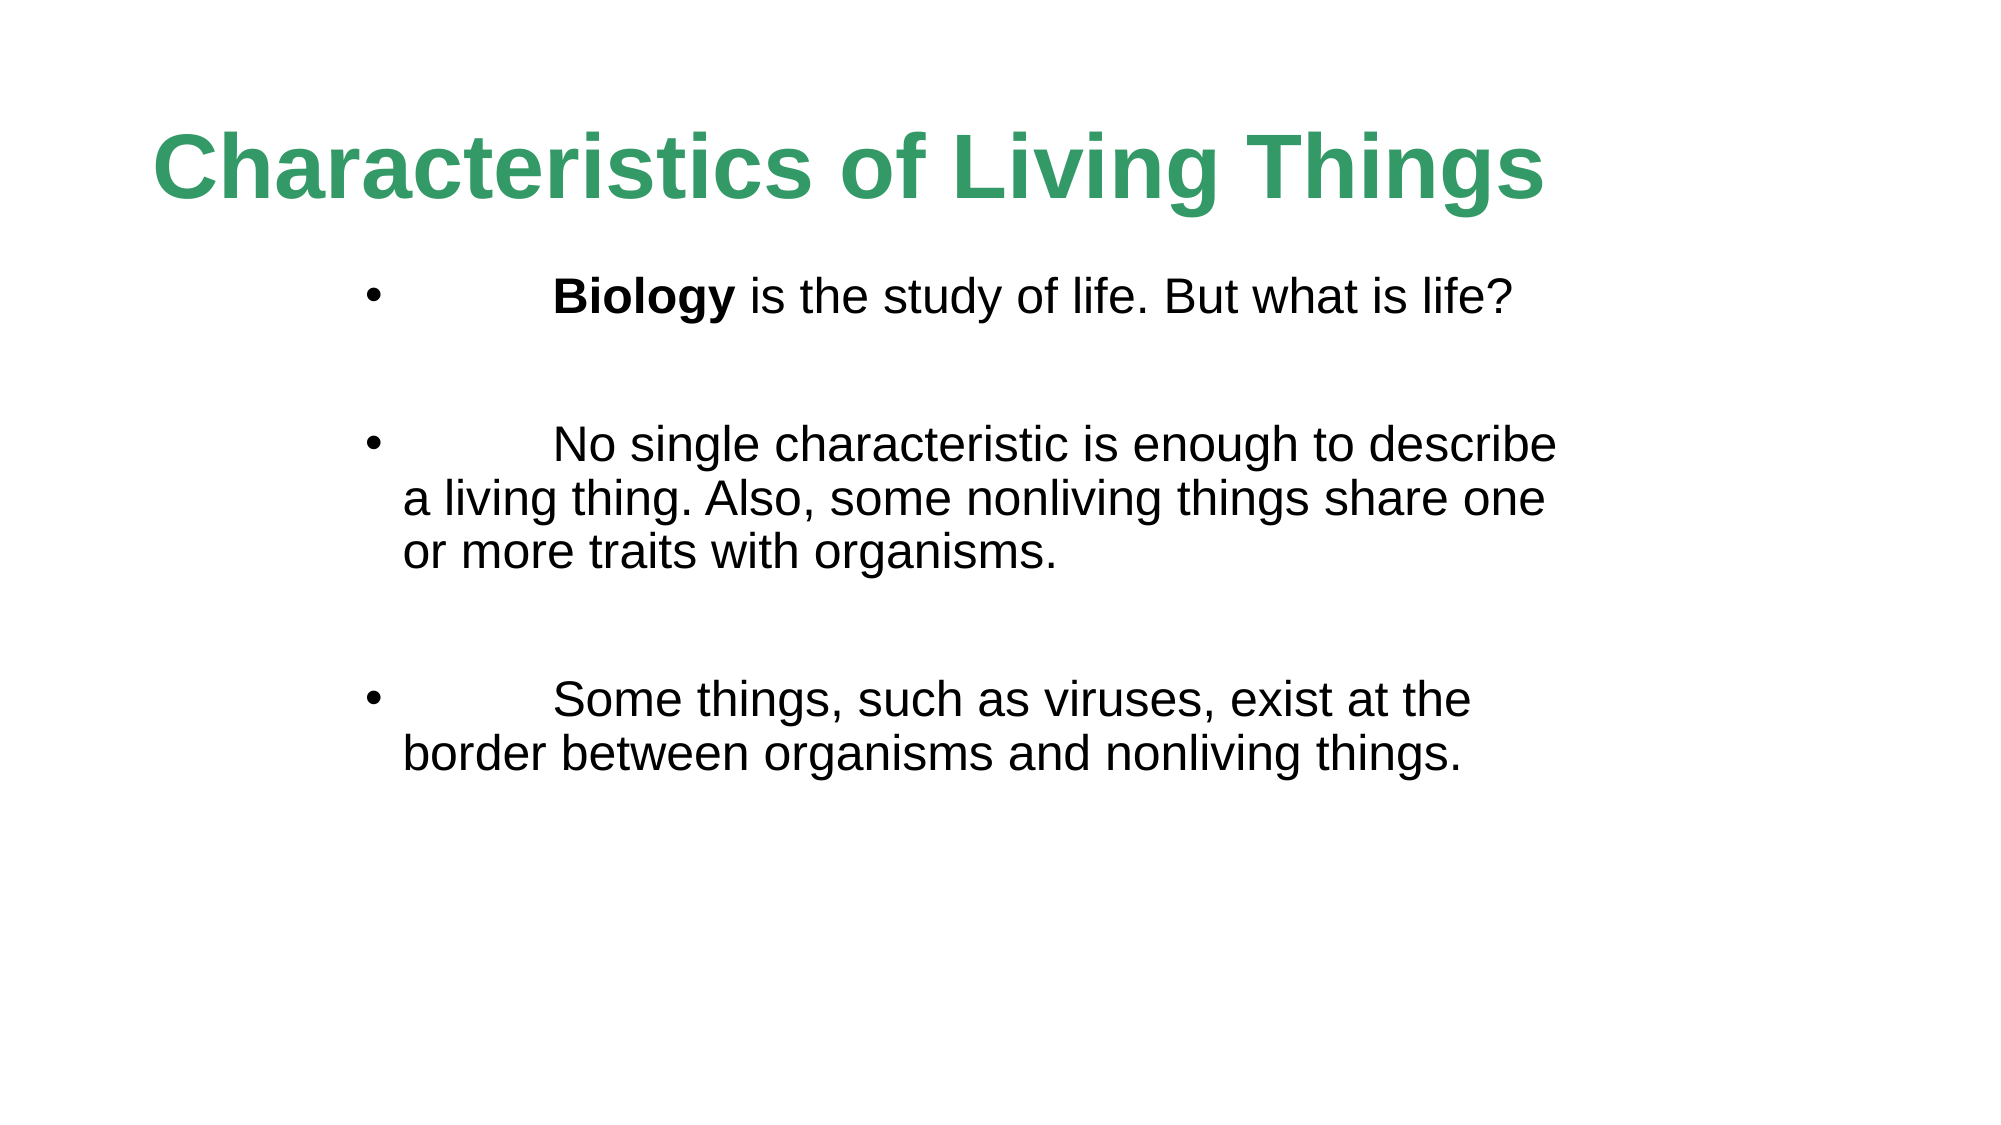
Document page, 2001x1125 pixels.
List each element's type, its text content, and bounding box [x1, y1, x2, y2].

title Characteristics of Living Things [137, 59, 1863, 278]
list Biology is the study of life. But what is life? No single characteristic is enough to describe a living thing. Also, some nonliving things share one or more traits with organisms. Some things, such as viruses, exist at the border between organisms and nonliving things. [275, 262, 1575, 1005]
